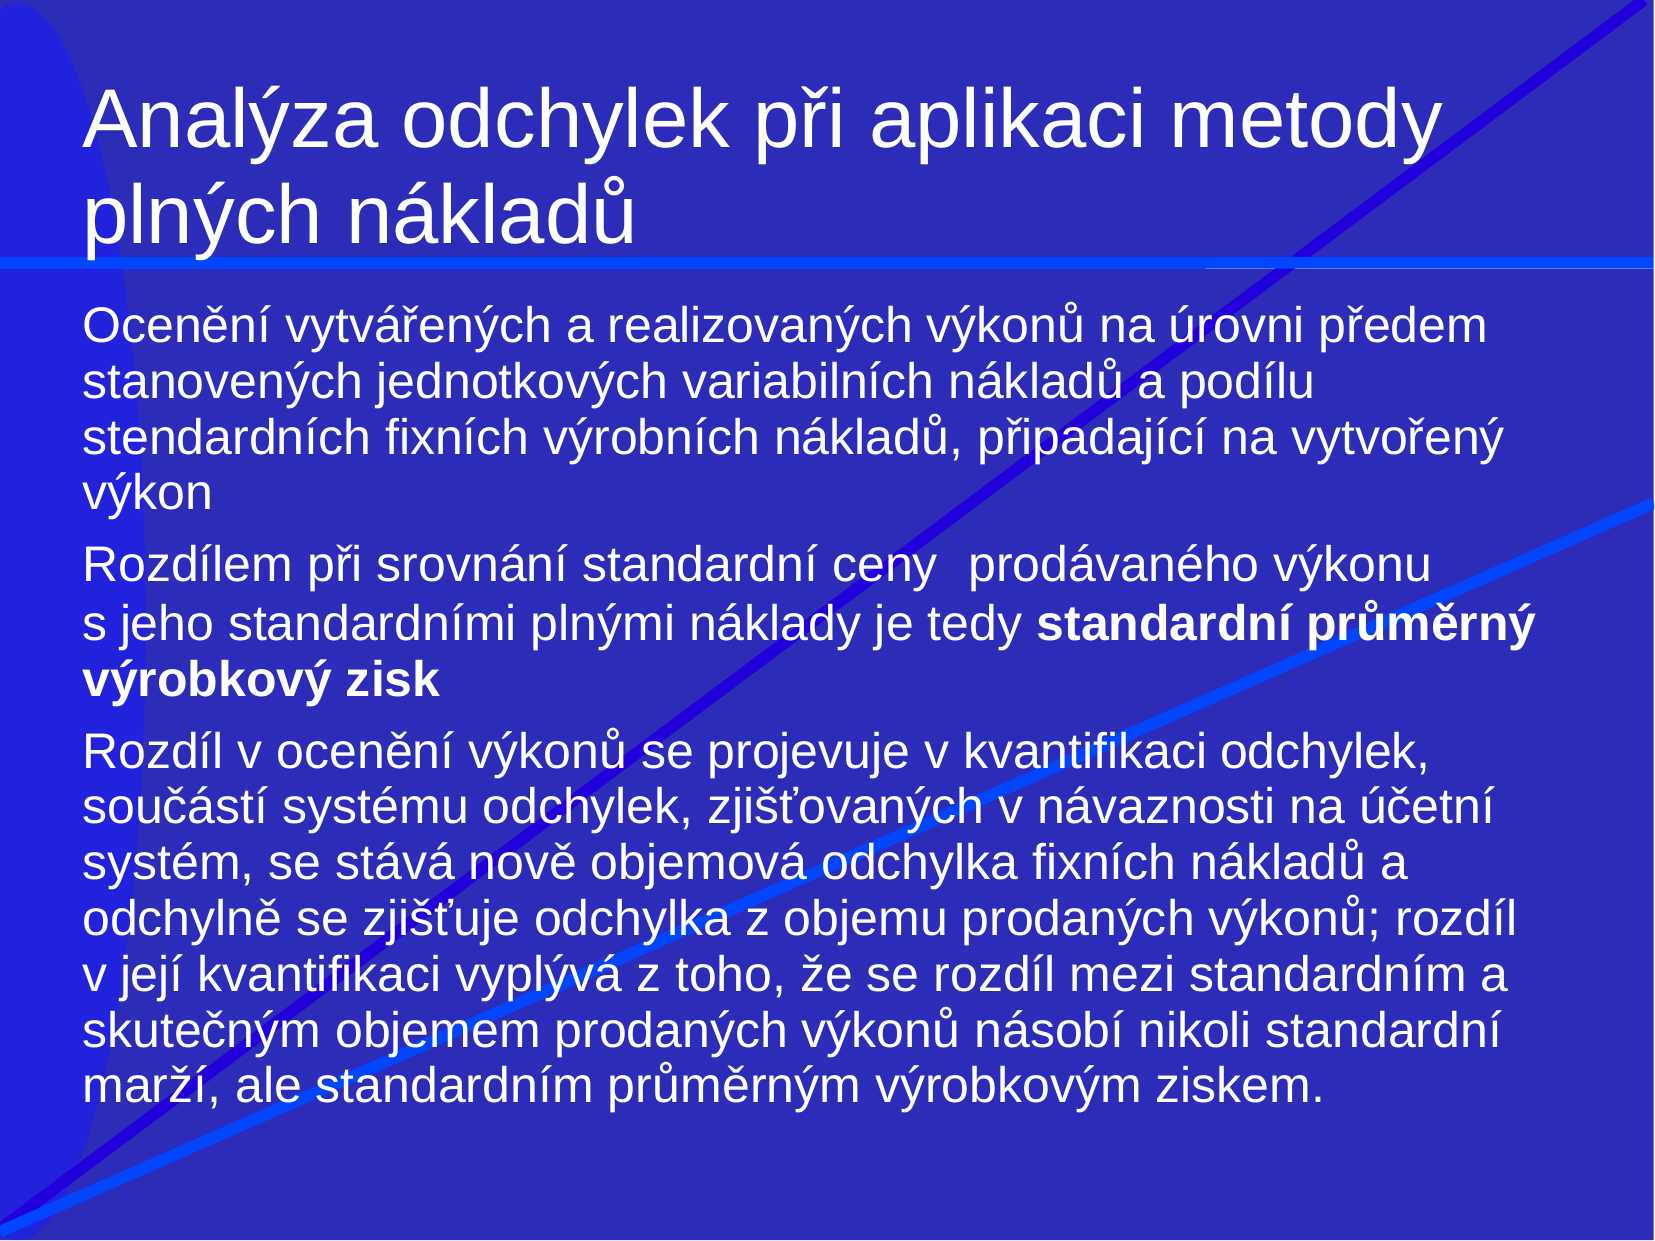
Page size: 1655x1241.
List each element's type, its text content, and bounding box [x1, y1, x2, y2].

title Analýza odchylek při aplikaci metody plných nákladů [80, 67, 1574, 275]
text_box Ocenění vytvářených a realizovaných výkonů na úrovni předem stanovených jednotkových variabilních nákladů a podílu stendardních fixních výrobních nákladů, připadající na vytvořený výkon Rozdílem při srovnání standardní ceny prodávaného výkonu s jeho standardními plnými náklady je tedy standardní průměrný výrobkový zisk Rozdíl v ocenění výkonů se projevuje v kvantifikaci odchylek, součástí systému odchylek, zjišťovaných v návaznosti na účetní systém, se stává nově objemová odchylka fixních nákladů a odchylně se zjišťuje odchylka z objemu prodaných výkonů; rozdíl v její kvantifikaci vyplývá z toho, že se rozdíl mezi standardním a skutečným objemem prodaných výkonů násobí nikoli standardní marží, ale standardním průměrným výrobkovým ziskem. [80, 296, 1542, 1114]
